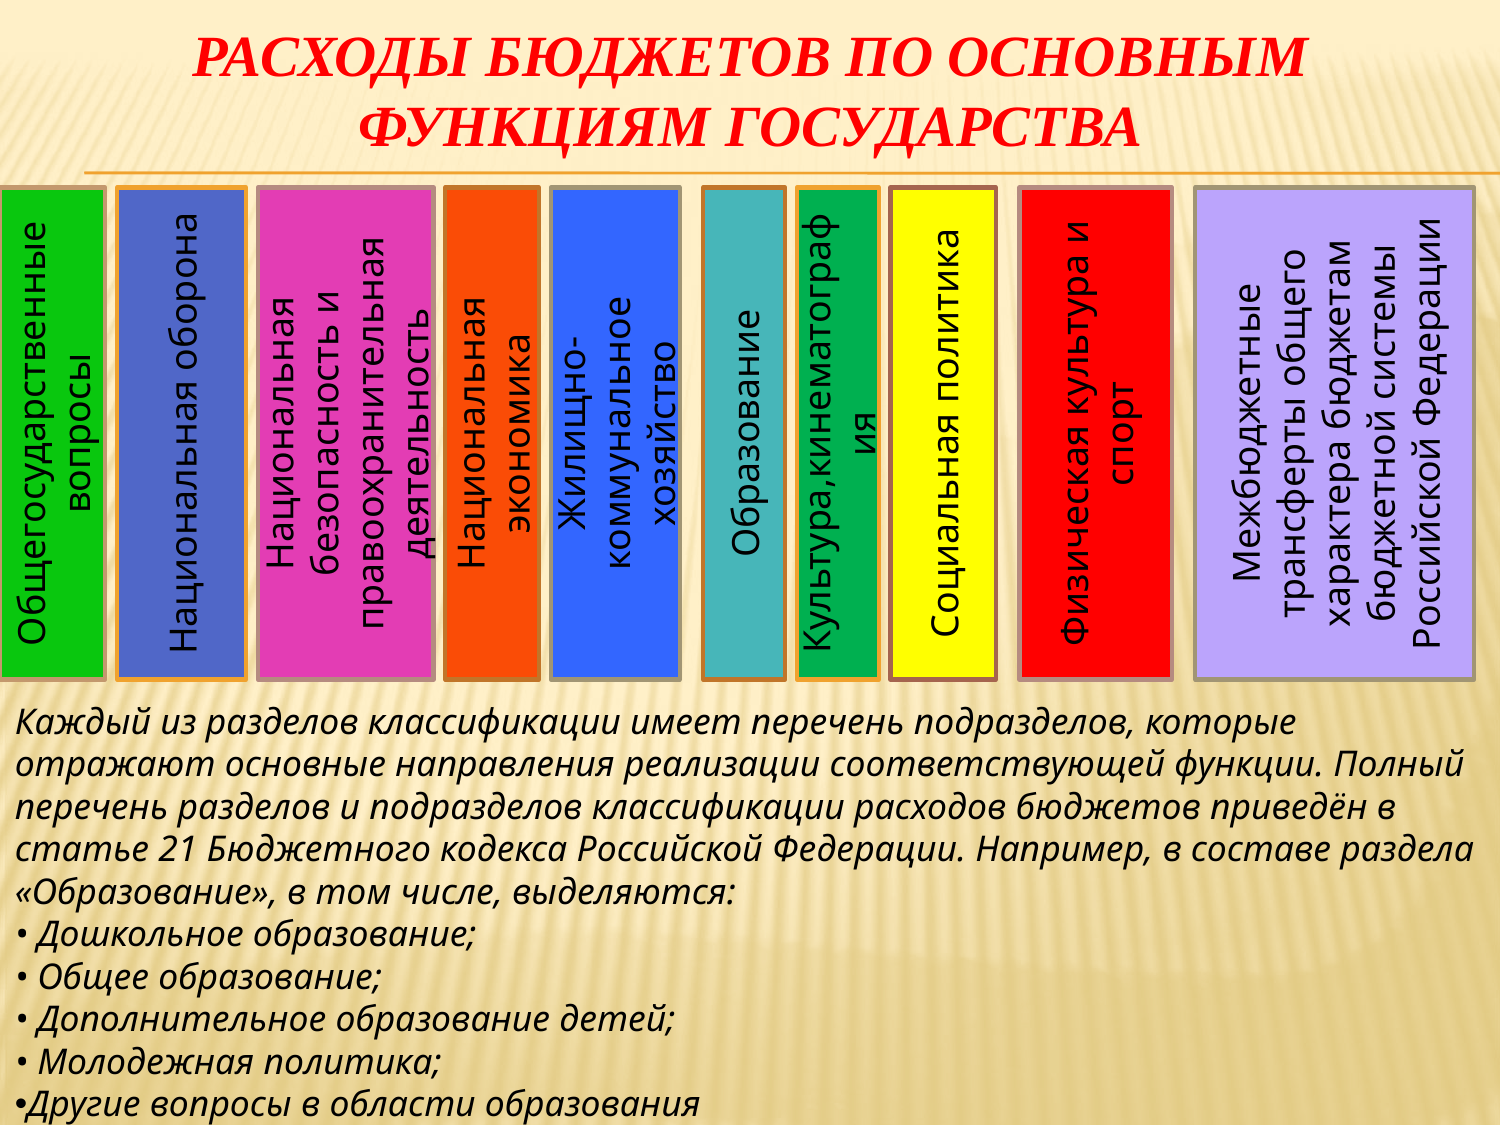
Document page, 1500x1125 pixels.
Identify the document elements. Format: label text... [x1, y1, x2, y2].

text_box Общегосударственные вопросы [0, 185, 107, 682]
title РАСХОДЫ БЮДЖЕТОВ ПО ОСНОВНЫМ ФУНКЦИЯМ ГОСУДАРСТВА [0, 0, 1500, 176]
text_box Социальная политика [888, 185, 998, 682]
text_box Жилищно-коммунальное хозяйство [549, 185, 682, 682]
text_box Национальная оборона [115, 185, 248, 682]
text_box Межбюджетные трансферты общего характера бюджетам бюджетной системы Российской Федерации [1193, 185, 1476, 682]
text_box Каждый из разделов классификации имеет перечень подразделов, которые отражают основные направления реализации соответствующей функции. Полный перечень разделов и подразделов классификации расходов бюджетов приведён в статье 21 Бюджетного кодекса Российской Федерации. Например, в составе раздела «Образование», в том числе, выделяются: • Дошкольное образование; • Общее образование; • Дополнительное образование детей; • Молодежная политика; Другие вопросы в области образования [0, 691, 1500, 1125]
text_box Образование [701, 185, 787, 682]
text_box Физическая культура и спорт [1017, 185, 1174, 682]
text_box Культура,кинематография [795, 185, 881, 682]
text_box Национальная экономика [443, 185, 541, 682]
text_box Национальная безопасность и правоохранительная деятельность [256, 185, 436, 682]
